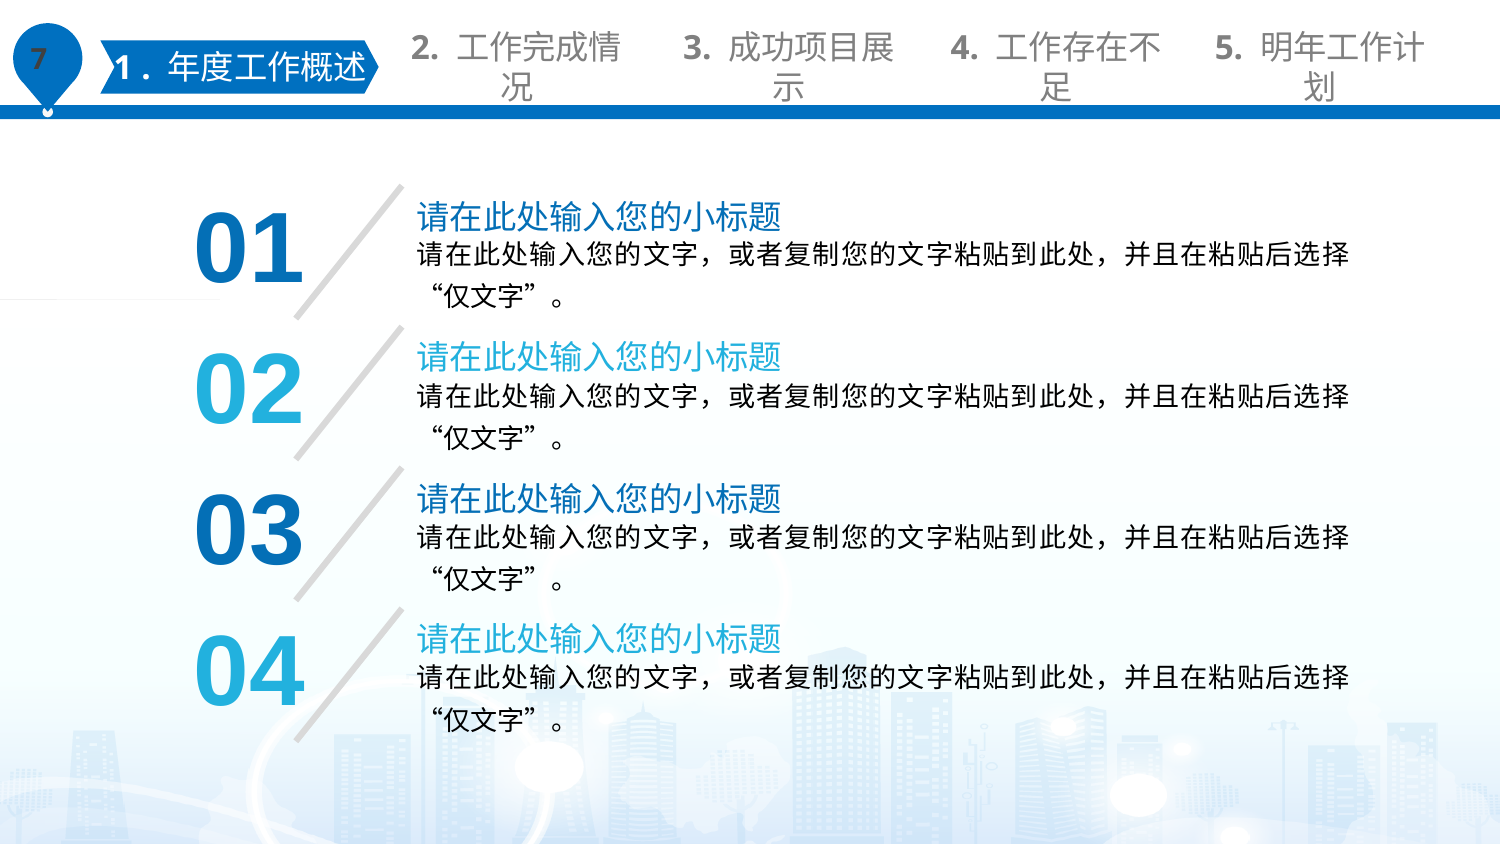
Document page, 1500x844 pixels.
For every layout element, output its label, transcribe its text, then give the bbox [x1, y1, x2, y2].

text_box 2. 工作完成情况 [401, 26, 632, 107]
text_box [295, 467, 403, 601]
text_box 4. 工作存在不足 [941, 26, 1172, 107]
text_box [295, 326, 403, 460]
text_box 1 . 年度工作概述 [100, 46, 380, 87]
text_box 02 [171, 326, 294, 441]
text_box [295, 608, 403, 742]
text_box 请在此处输入您的小标题 [408, 617, 1365, 660]
text_box [98, 38, 370, 46]
text_box 01 [171, 185, 293, 300]
text_box [98, 87, 371, 96]
text_box 请在此处输入您的文字，或者复制您的文字粘贴到此处，并且在粘贴后选择“仅文字”。 [408, 237, 1365, 306]
text_box 请在此处输入您的文字，或者复制您的文字粘贴到此处，并且在粘贴后选择“仅文字”。 [408, 519, 1365, 590]
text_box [295, 185, 403, 319]
text_box 03 [171, 467, 292, 582]
text_box 请在此处输入您的小标题 [408, 195, 1365, 237]
text_box 请在此处输入您的小标题 [408, 476, 1365, 519]
text_box 请在此处输入您的小标题 [407, 335, 1365, 378]
picture [0, 0, 1500, 105]
text_box 请在此处输入您的文字，或者复制您的文字粘贴到此处，并且在粘贴后选择“仅文字”。 [408, 378, 1365, 449]
text_box [0, 120, 1500, 844]
text_box 请在此处输入您的文字，或者复制您的文字粘贴到此处，并且在粘贴后选择“仅文字”。 [408, 660, 1365, 731]
text_box 3. 成功项目展示 [673, 26, 905, 107]
text_box 04 [171, 608, 292, 722]
text_box 5. 明年工作计划 [1205, 26, 1436, 107]
